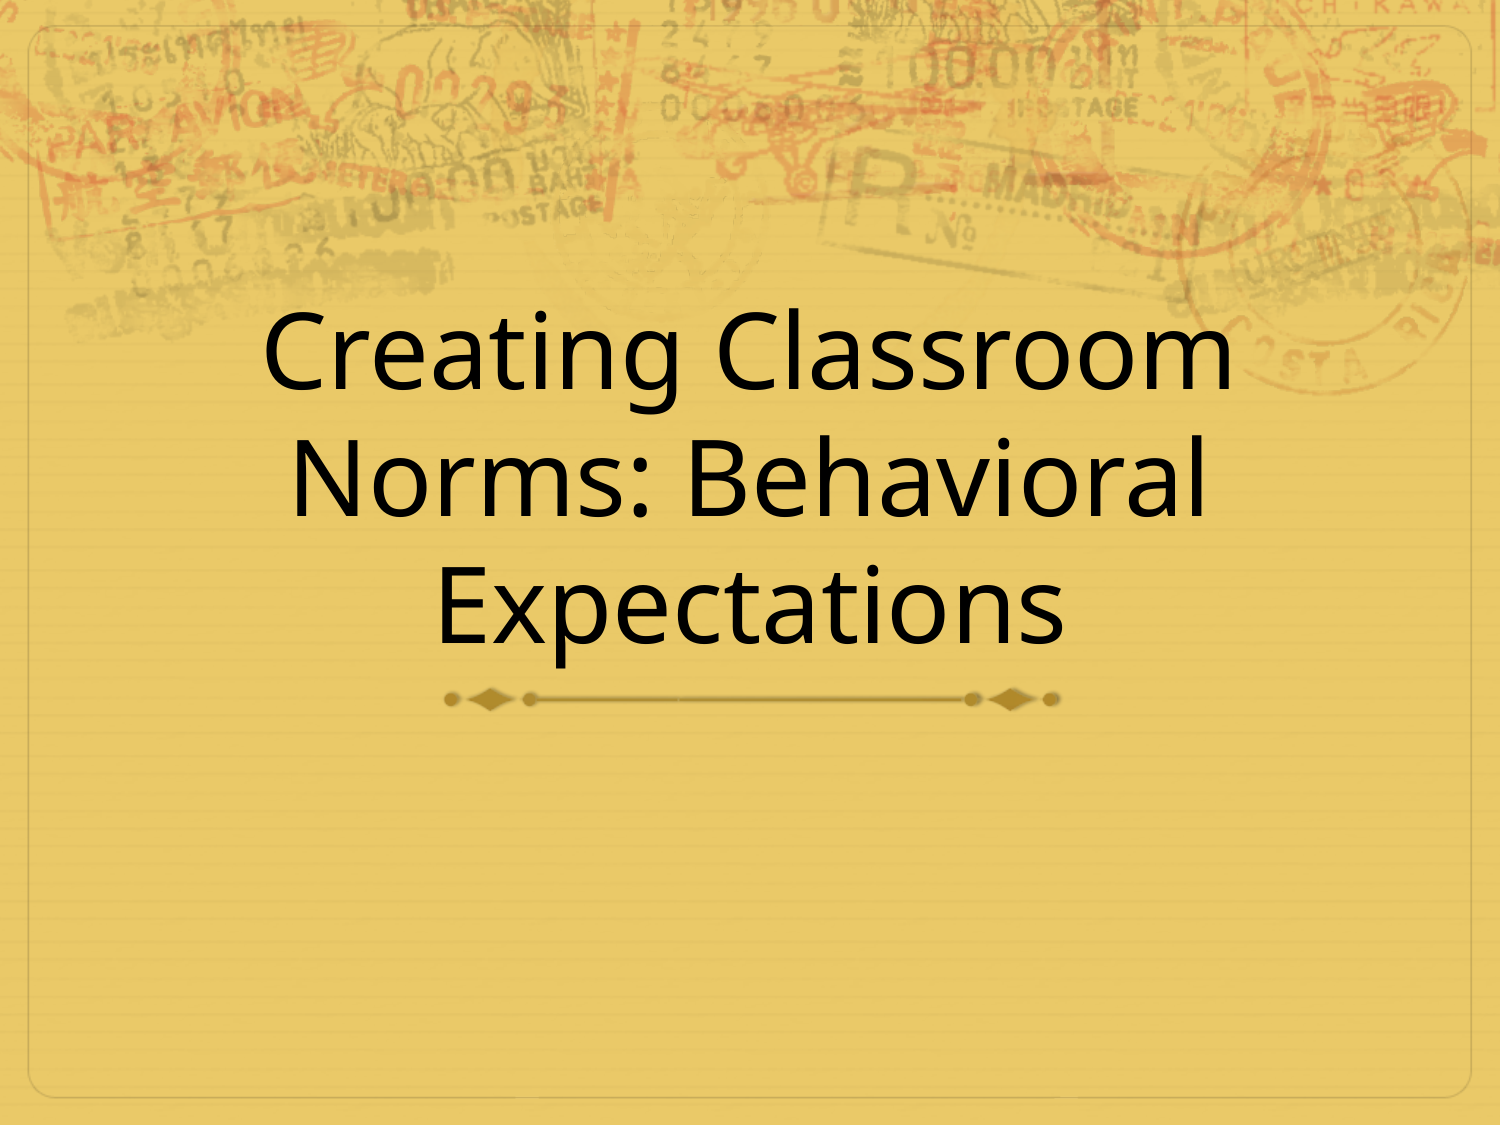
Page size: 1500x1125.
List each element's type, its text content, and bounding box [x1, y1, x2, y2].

title Creating Classroom Norms: Behavioral Expectations [93, 275, 1407, 673]
picture [0, 0, 1500, 1125]
